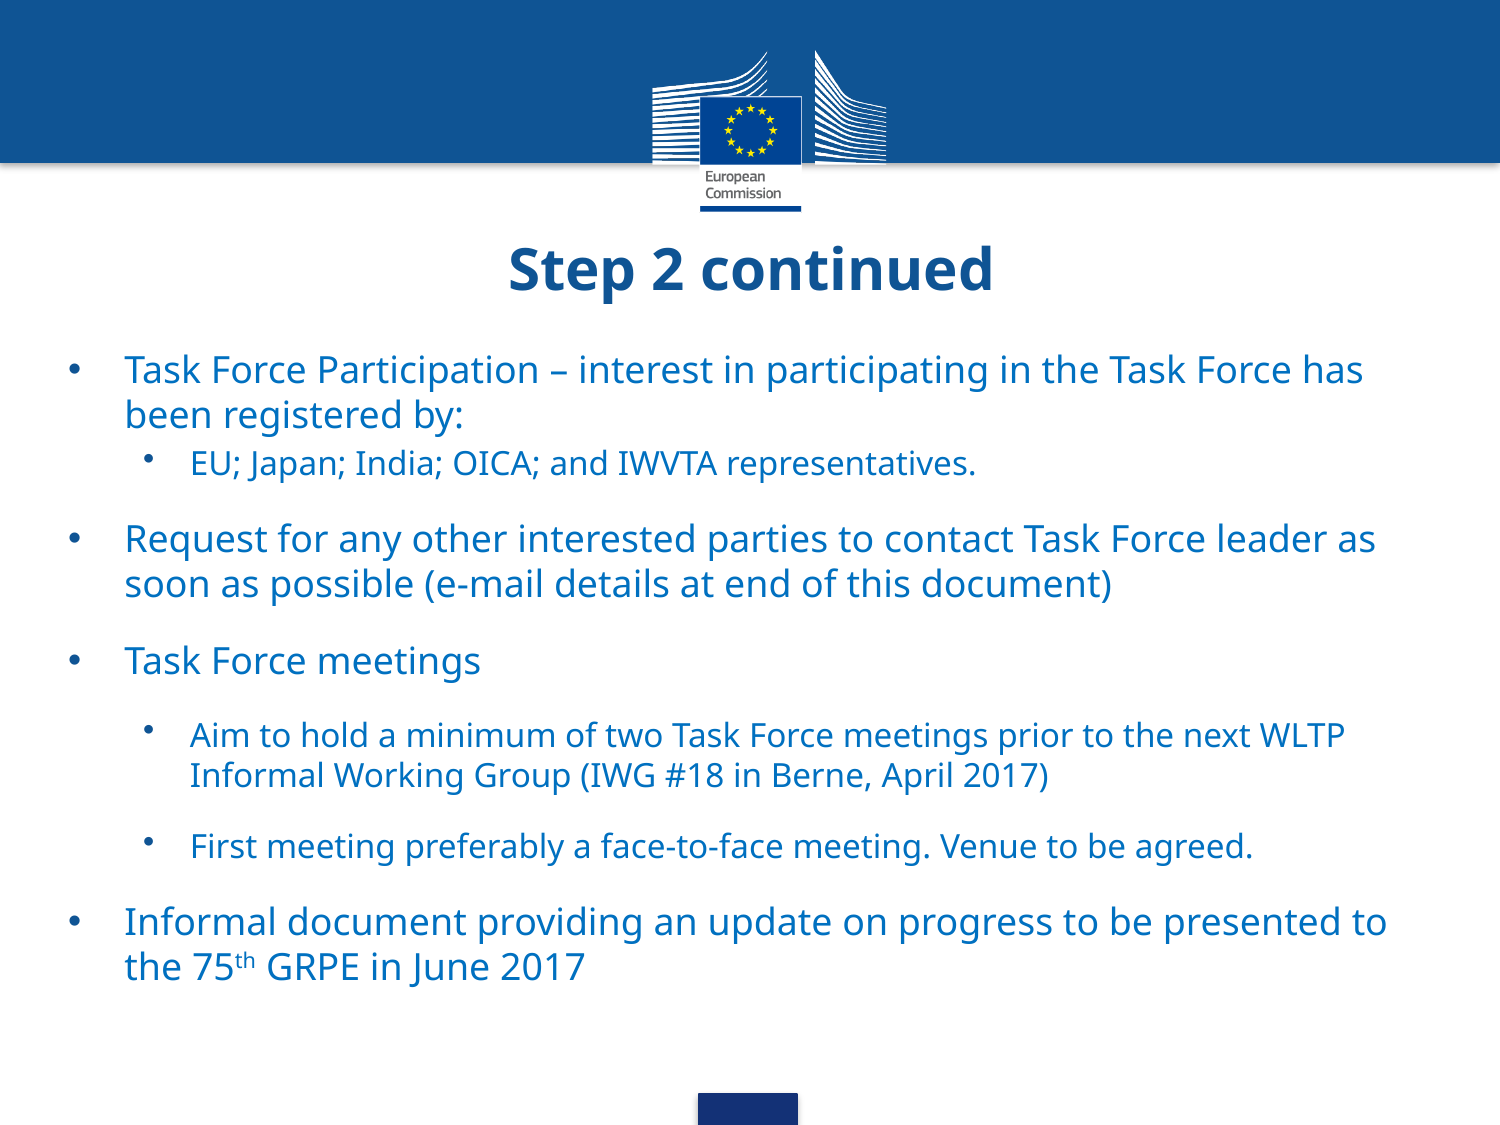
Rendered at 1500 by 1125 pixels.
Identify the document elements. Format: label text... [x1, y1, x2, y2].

list Task Force Participation – interest in participating in the Task Force has been registered by: EU; Japan; India; OICA; and IWVTA representatives. Request for any other interested parties to contact Task Force leader as soon as possible (e-mail details at end of this document) Task Force meetings Aim to hold a minimum of two Task Force meetings prior to the next WLTP Informal Working Group (IWG #18 in Berne, April 2017) First meeting preferably a face-to-face meeting. Venue to be agreed. Informal document providing an update on progress to be presented to the 75th GRPE in June 2017 [53, 338, 1471, 1106]
title Step 2 continued [76, 219, 1427, 315]
